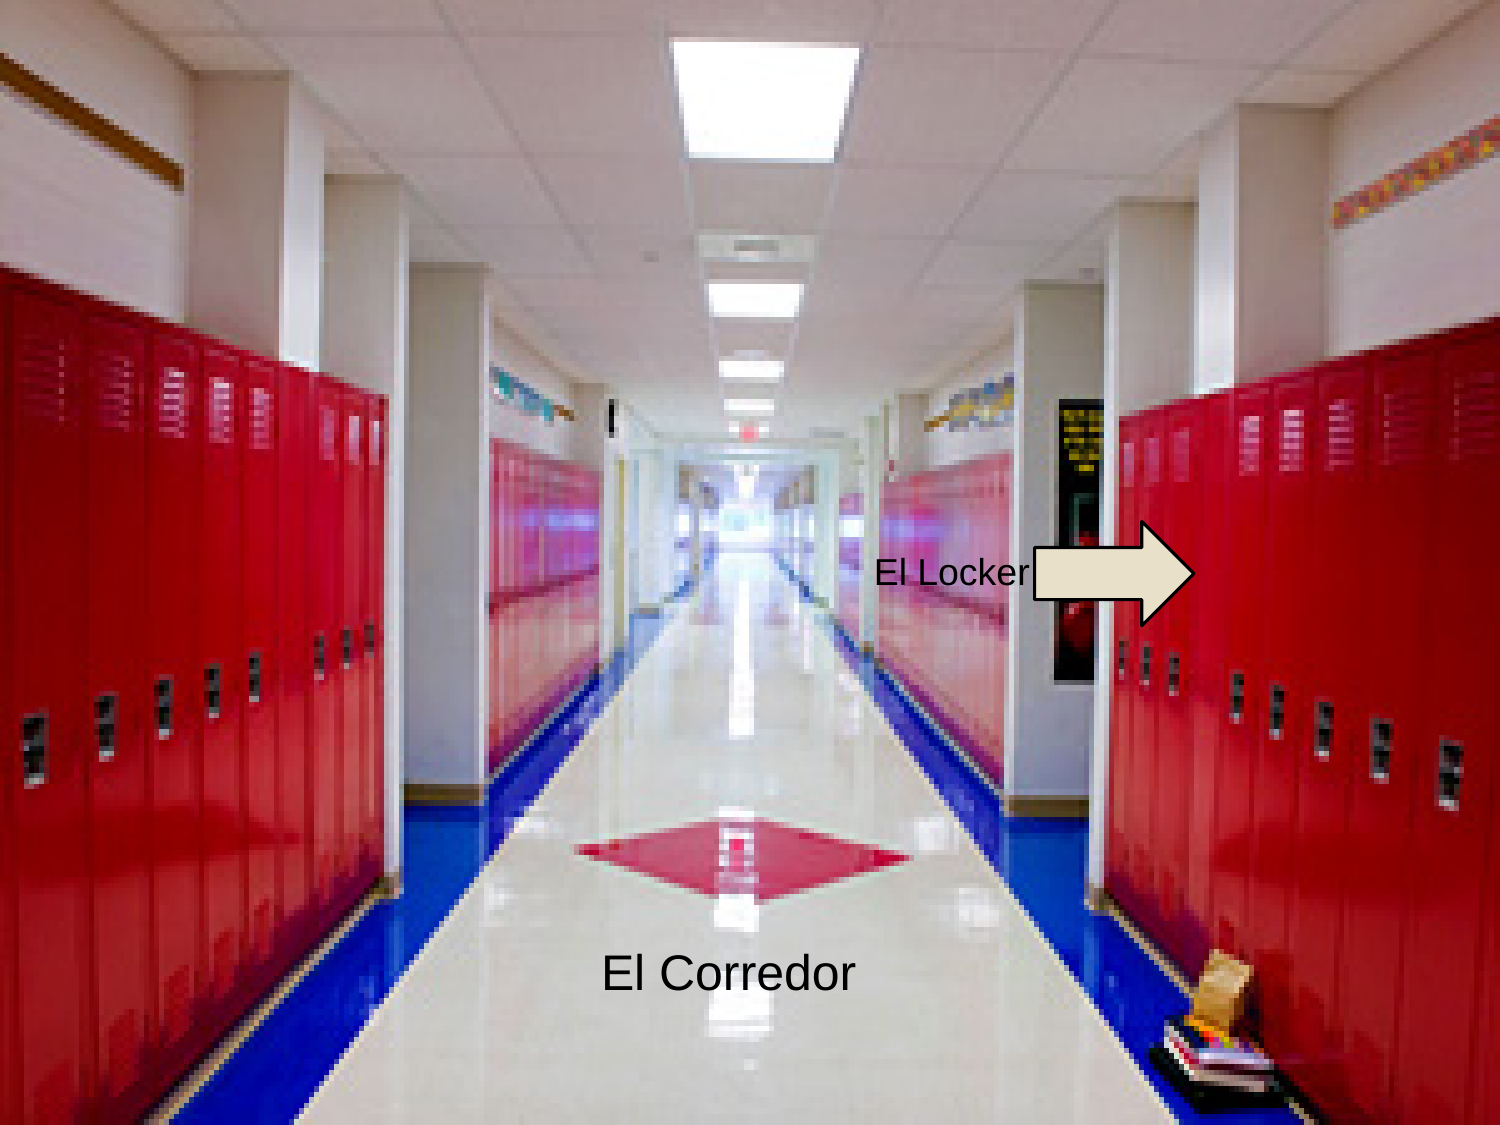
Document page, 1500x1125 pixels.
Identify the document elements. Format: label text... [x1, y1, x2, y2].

text_box [0, 0, 1500, 1125]
text_box El Locker [858, 532, 1083, 721]
text_box [1083, 521, 1194, 626]
text_box El Corredor [558, 925, 942, 1055]
